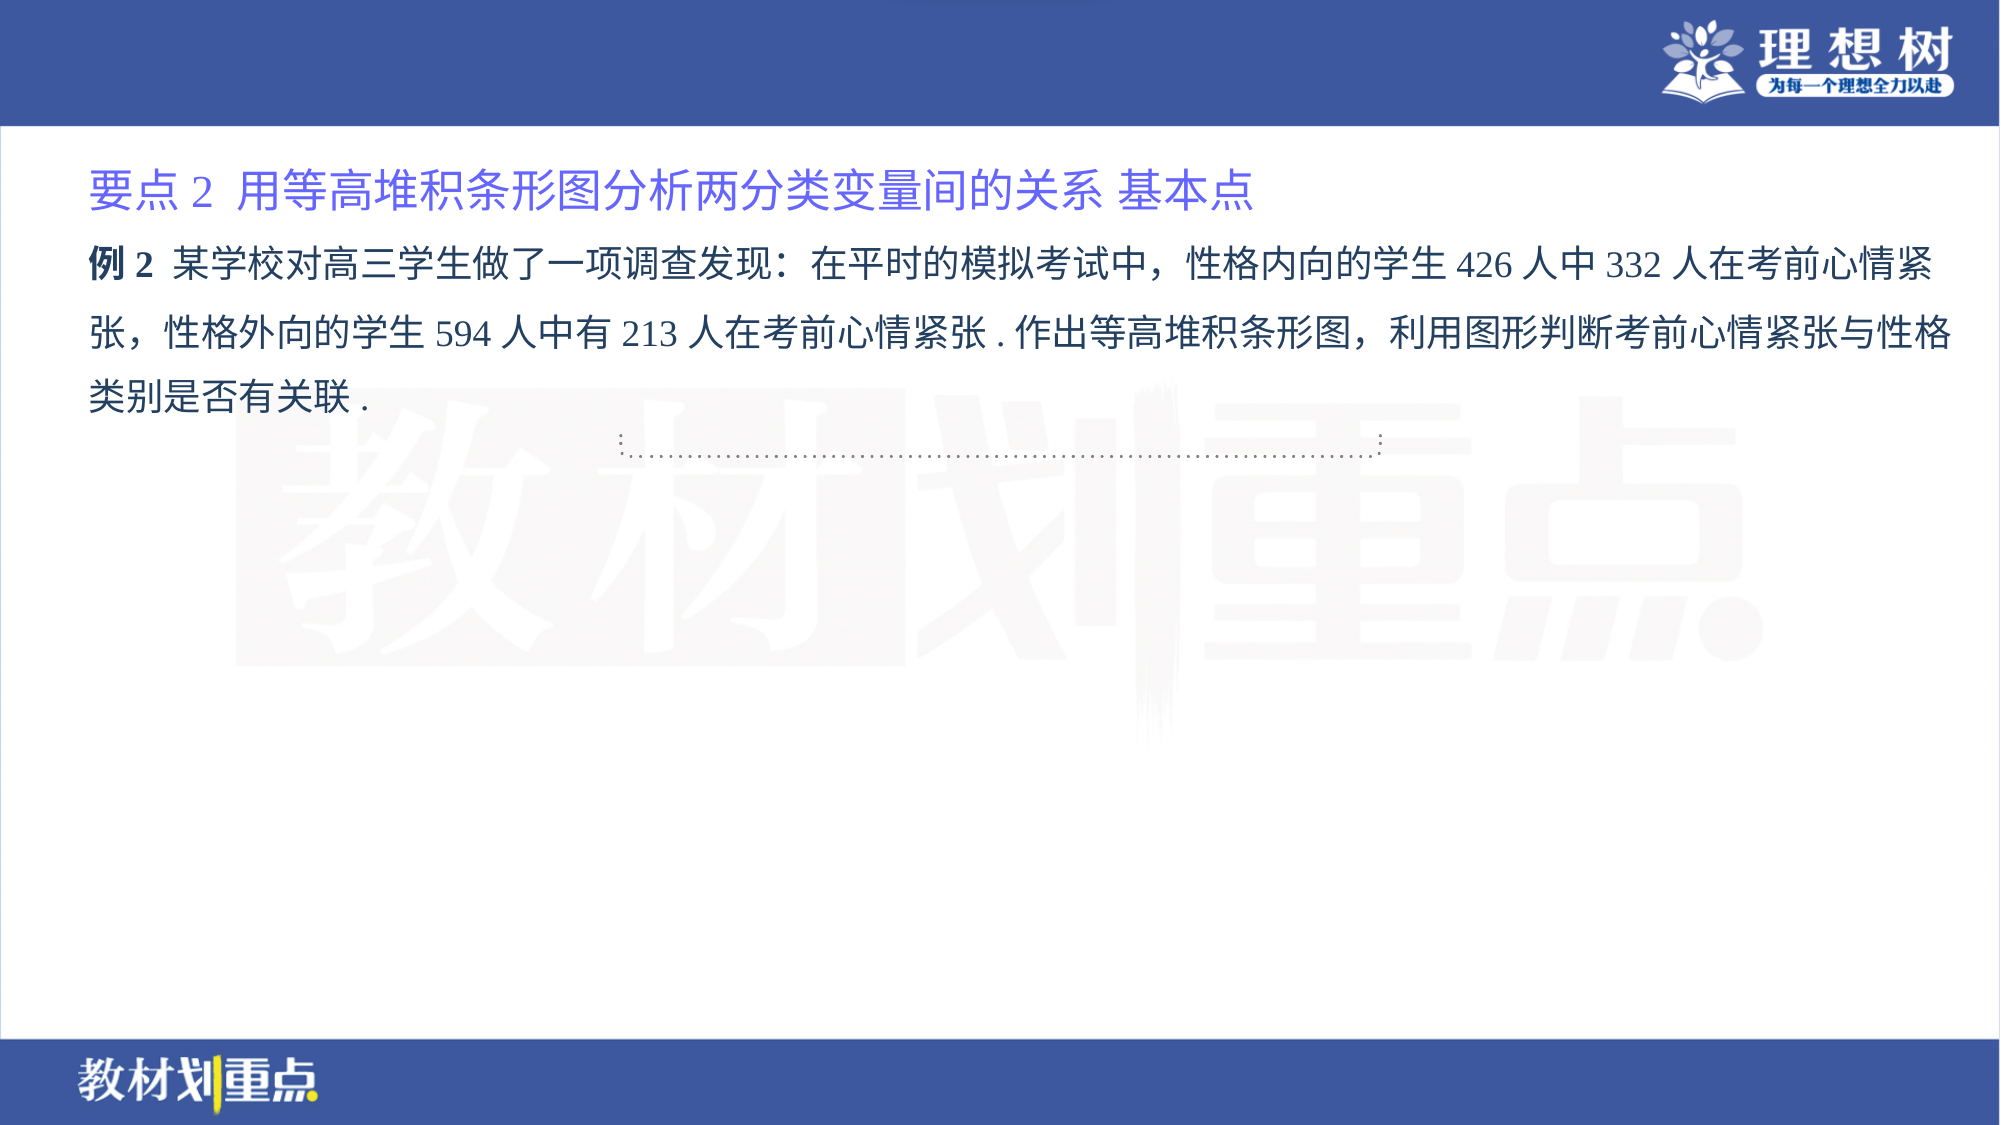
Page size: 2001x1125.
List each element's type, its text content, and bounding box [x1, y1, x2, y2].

picture [0, 0, 2000, 1125]
text_box 要点2 用等高堆积条形图分析两分类变量间的关系 基本点 [88, 135, 1911, 216]
text_box 例2 某学校对高三学生做了一项调查发现：在平时的模拟考试中，性格内向的学生426人中332人在考前心情紧 张，性格外向的学生594人中有213人在考前心情紧张.作出等高堆积条形图，利用图形判断考前心情紧张与性格 类别是否有关联. [88, 216, 1911, 412]
